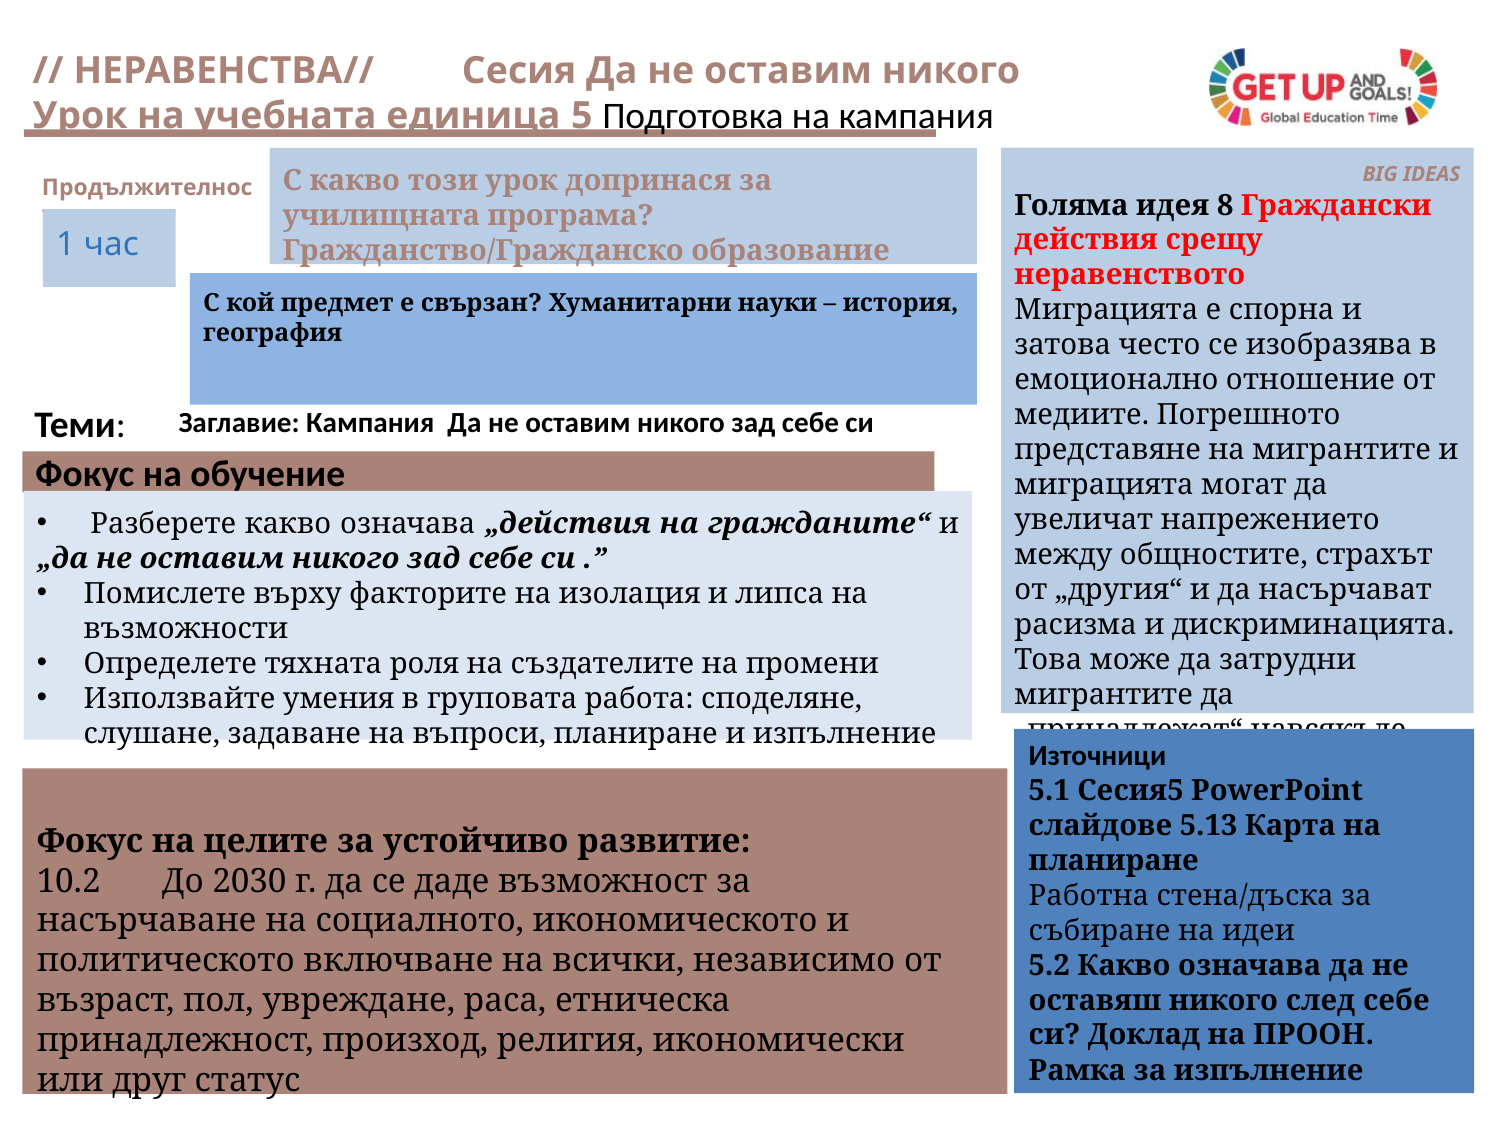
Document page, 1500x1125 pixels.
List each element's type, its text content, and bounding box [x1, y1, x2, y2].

text_box Заглавие: Кампания Да не оставим никого зад себе си [163, 395, 1008, 536]
text_box С кой предмет е свързан? Хуманитарни науки – история, география [189, 273, 977, 393]
text_box Фокус на обучение [22, 453, 163, 493]
text_box [62, 200, 120, 209]
text_box // НЕРАВЕНСТВА// Сесия Да не оставим никого Урок на учебната единица 5 Подготовка на кампания [19, 32, 1161, 138]
text_box 1 час [42, 209, 176, 287]
text_box Продължителност [28, 159, 269, 200]
text_box Източници 5.1 Сесия5 PowerPoint слайдове 5.13 Карта на планиране Работна стена/дъска за събиране на идеи 5.2 Какво означава да не оставяш никого след себе си? Доклад на ПРООН. Рамка за изпълнение [1014, 728, 1475, 1094]
text_box [22, 768, 1008, 1094]
picture [1209, 47, 1437, 127]
text_box С какво този урок допринася за училищната програма? Гражданство/Гражданско образование [269, 147, 977, 265]
text_box Теми: [19, 393, 1140, 453]
text_box BIG IDEAS Голяма идея 8 Граждански действия срещу неравенството Миграцията е спорна и затова често се изобразява в емоционално отношение от медиите. Погрешното представяне на мигрантите и миграцията могат да увеличат напрежението между общностите, страхът от „другия“ и да насърчават расизма и дискриминацията. Това може да затрудни мигрантите да „принадлежат“ навсякъде, тъй като се сблъскват с предразсъдъци и дискриминация [1001, 147, 1474, 714]
text_box Разберете какво означава „действия на гражданите“ и „да не оставим никого зад себе си .” Помислете върху факторите на изолация и липса на възможности Определете тяхната роля на създателите на промени Използвайте умения в груповата работа: споделяне, слушане, задаване на въпроси, планиране и изпълнение Фокус на целите за устойчиво развитие: 10.2 До 2030 г. да се даде възможност за насърчаване на социалното, икономическото и политическото включване на всички, независимо от възраст, пол, увреждане, раса, етническа принадлежност, произход, религия, икономически или друг статус [23, 490, 973, 740]
